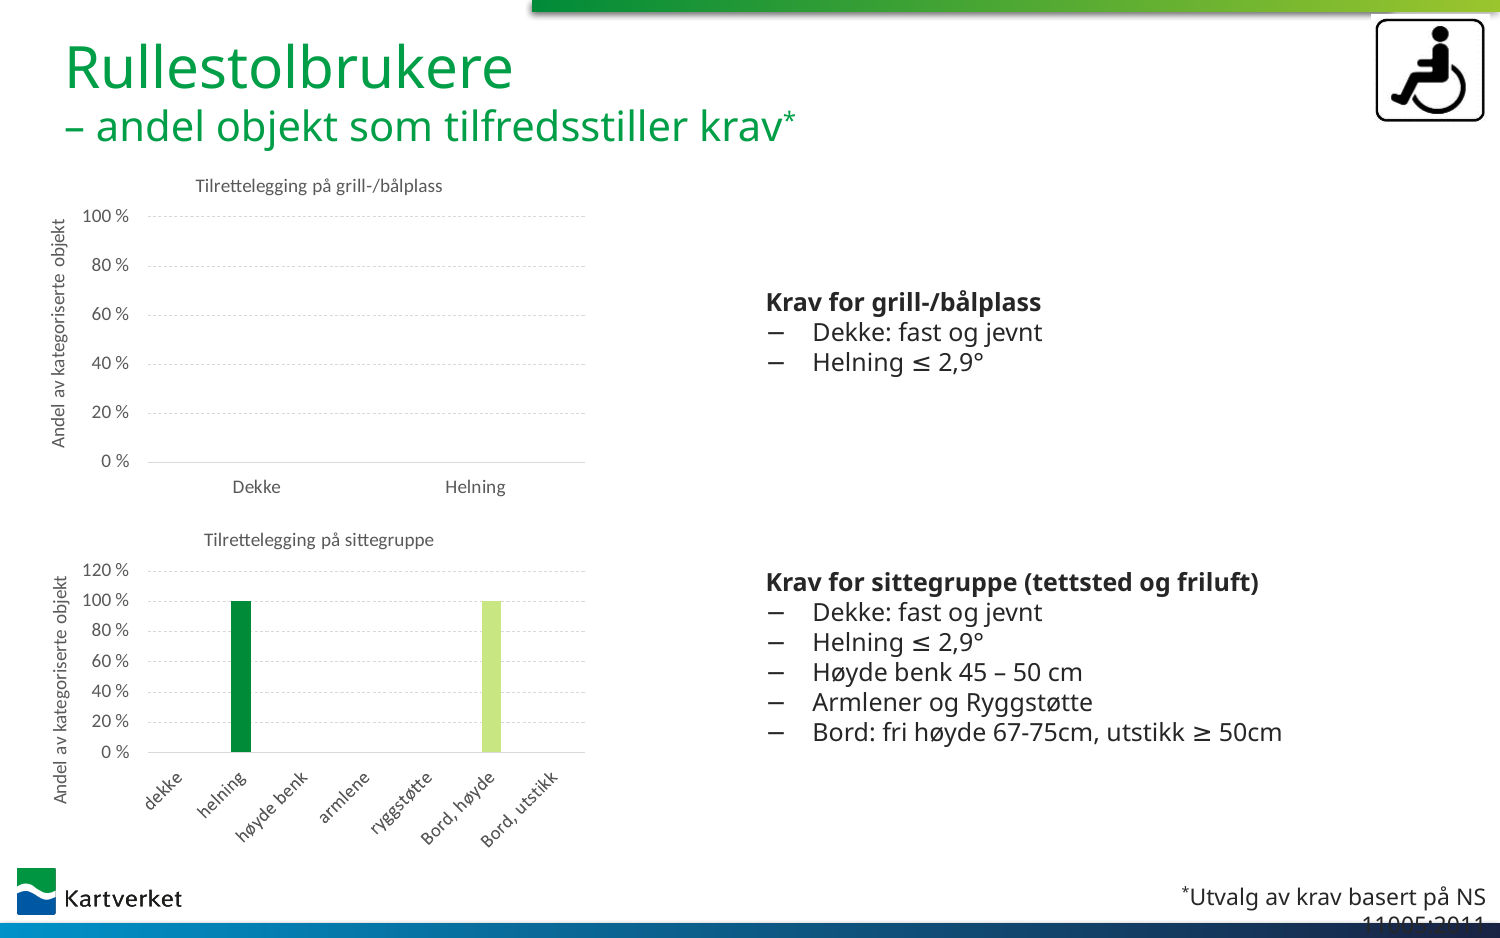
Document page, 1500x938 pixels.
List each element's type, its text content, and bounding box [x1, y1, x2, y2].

text_box *Utvalg av krav basert på NS 11005:2011 [1068, 873, 1500, 938]
picture [41, 520, 596, 859]
text_box Krav for sittegruppe (tettsted og friluft) Dekke: fast og jevnt Helning ≤ 2,9° Høyde benk 45 – 50 cm Armlener og Ryggstøtte Bord: fri høyde 67-75cm, utstikk ≥ 50cm [750, 559, 1500, 754]
text_box Rullestolbrukere – andel objekt som tilfredsstiller krav* [49, 14, 1431, 158]
picture [1371, 13, 1491, 127]
picture [41, 166, 596, 505]
text_box Krav for grill-/bålplass Dekke: fast og jevnt Helning ≤ 2,9° [750, 279, 1452, 384]
